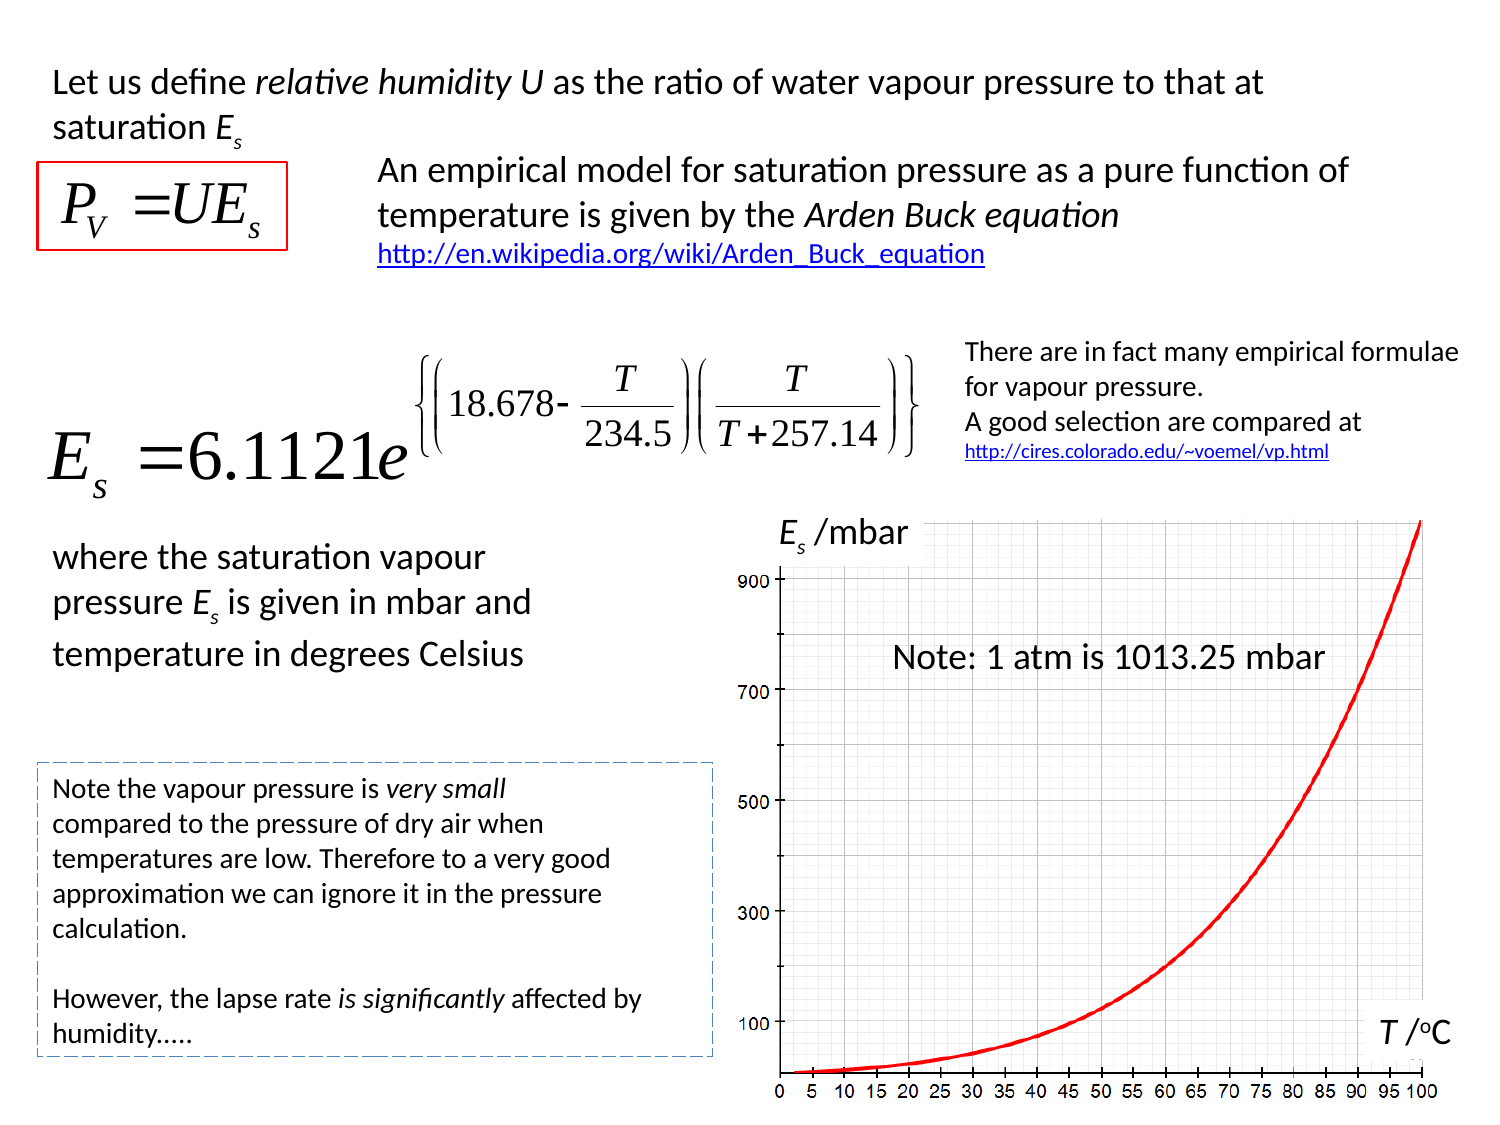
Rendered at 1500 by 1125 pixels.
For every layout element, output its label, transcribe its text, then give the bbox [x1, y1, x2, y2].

text_box There are in fact many empirical formulae for vapour pressure. A good selection are compared at http://cires.colorado.edu/~voemel/vp.html [950, 324, 1500, 470]
text_box [35, 160, 50, 252]
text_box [34, 337, 938, 513]
text_box T /oC [1441, 999, 1467, 1060]
text_box Let us define relative humidity U as the ratio of water vapour pressure to that at saturation Es [37, 49, 1425, 161]
text_box An empirical model for saturation pressure as a pure function of temperature is given by the Arden Buck equation http://en.wikipedia.org/wiki/Arden_Buck_equation [362, 137, 1438, 278]
text_box where the saturation vapour pressure Es is given in mbar and temperature in degrees Celsius [37, 524, 563, 681]
picture [724, 512, 1438, 1111]
text_box [272, 160, 290, 252]
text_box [49, 162, 276, 251]
text_box Note the vapour pressure is very small compared to the pressure of dry air when temperatures are low. Therefore to a very good approximation we can ignore it in the pressure calculation. However, the lapse rate is significantly affected by humidity..... [37, 762, 713, 1057]
